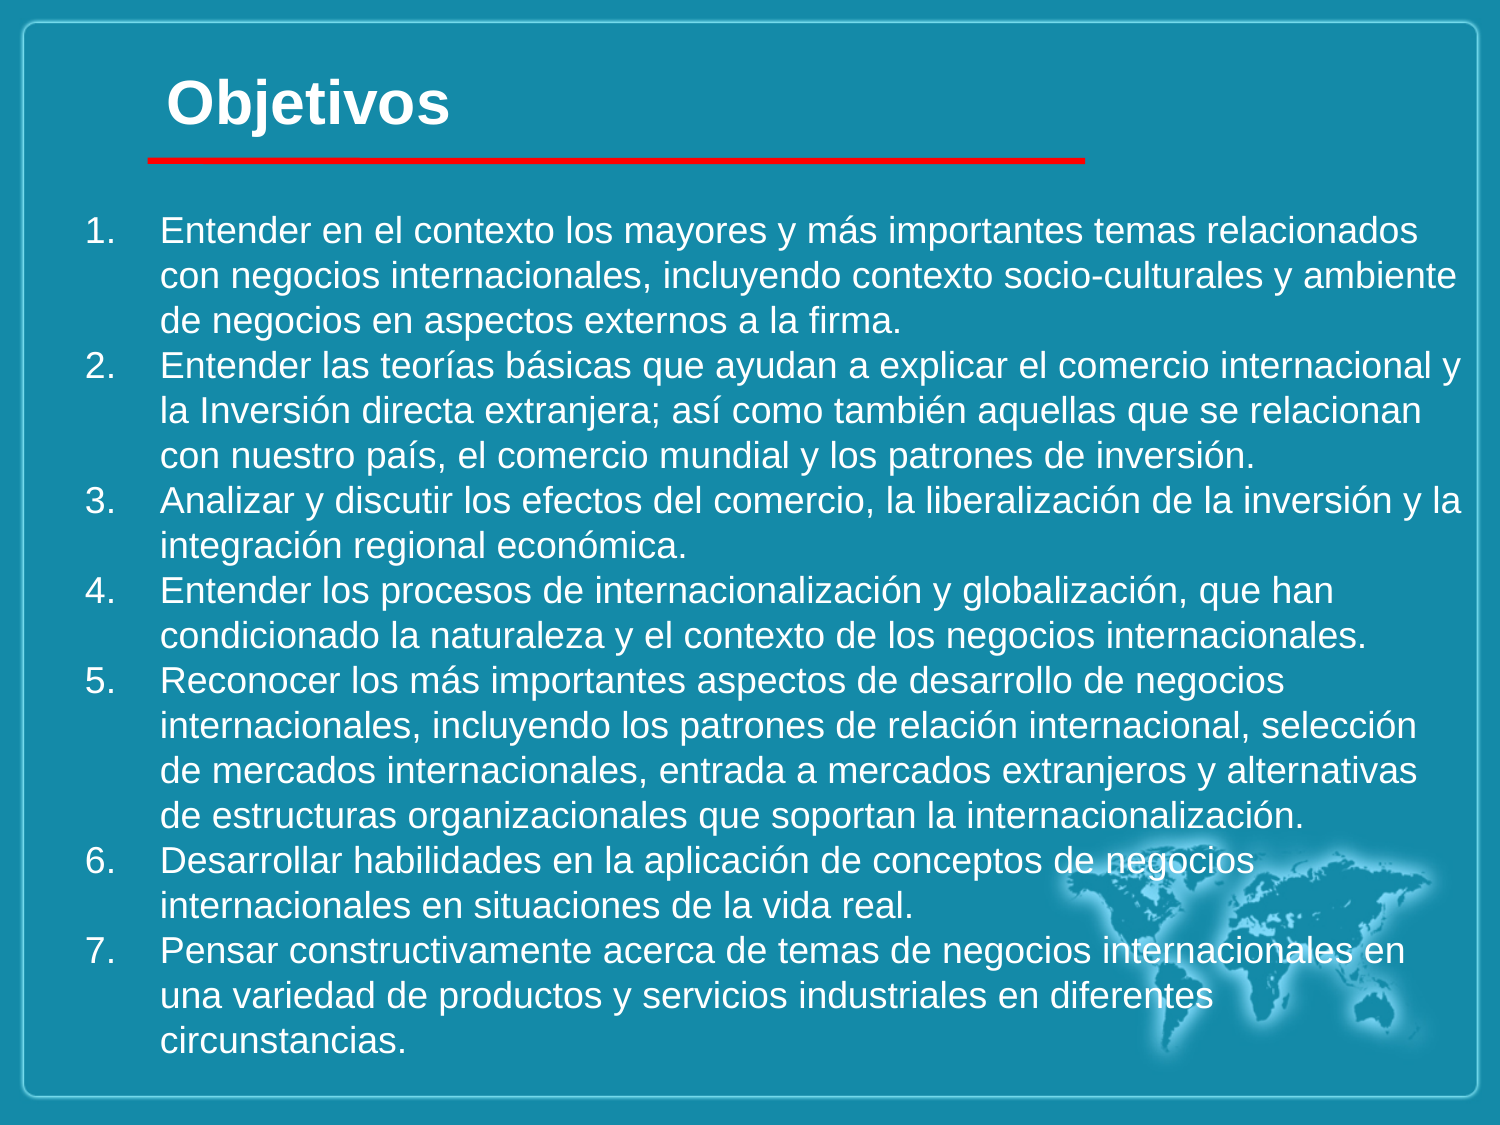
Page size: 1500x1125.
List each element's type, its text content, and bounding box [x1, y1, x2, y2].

text_box Objetivos [151, 54, 1074, 145]
picture [0, 0, 1500, 1125]
text_box Entender en el contexto los mayores y más importantes temas relacionados con negocios internacionales, incluyendo contexto socio-culturales y ambiente de negocios en aspectos externos a la firma. Entender las teorías básicas que ayudan a explicar el comercio internacional y la Inversión directa extranjera; así como también aquellas que se relacionan con nuestro país, el comercio mundial y los patrones de inversión. Analizar y discutir los efectos del comercio, la liberalización de la inversión y la integración regional económica. Entender los procesos de internacionalización y globalización, que han condicionado la naturaleza y el contexto de los negocios internacionales. Reconocer los más importantes aspectos de desarrollo de negocios internacionales, incluyendo los patrones de relación internacional, selección de mercados internacionales, entrada a mercados extranjeros y alternativas de estructuras organizacionales que soportan la internacionalización. Desarrollar habilidades en la aplicación de conceptos de negocios internacionales en situaciones de la vida real. Pensar constructivamente acerca de temas de negocios internacionales en una variedad de productos y servicios industriales en diferentes circunstancias. [70, 199, 1477, 1069]
